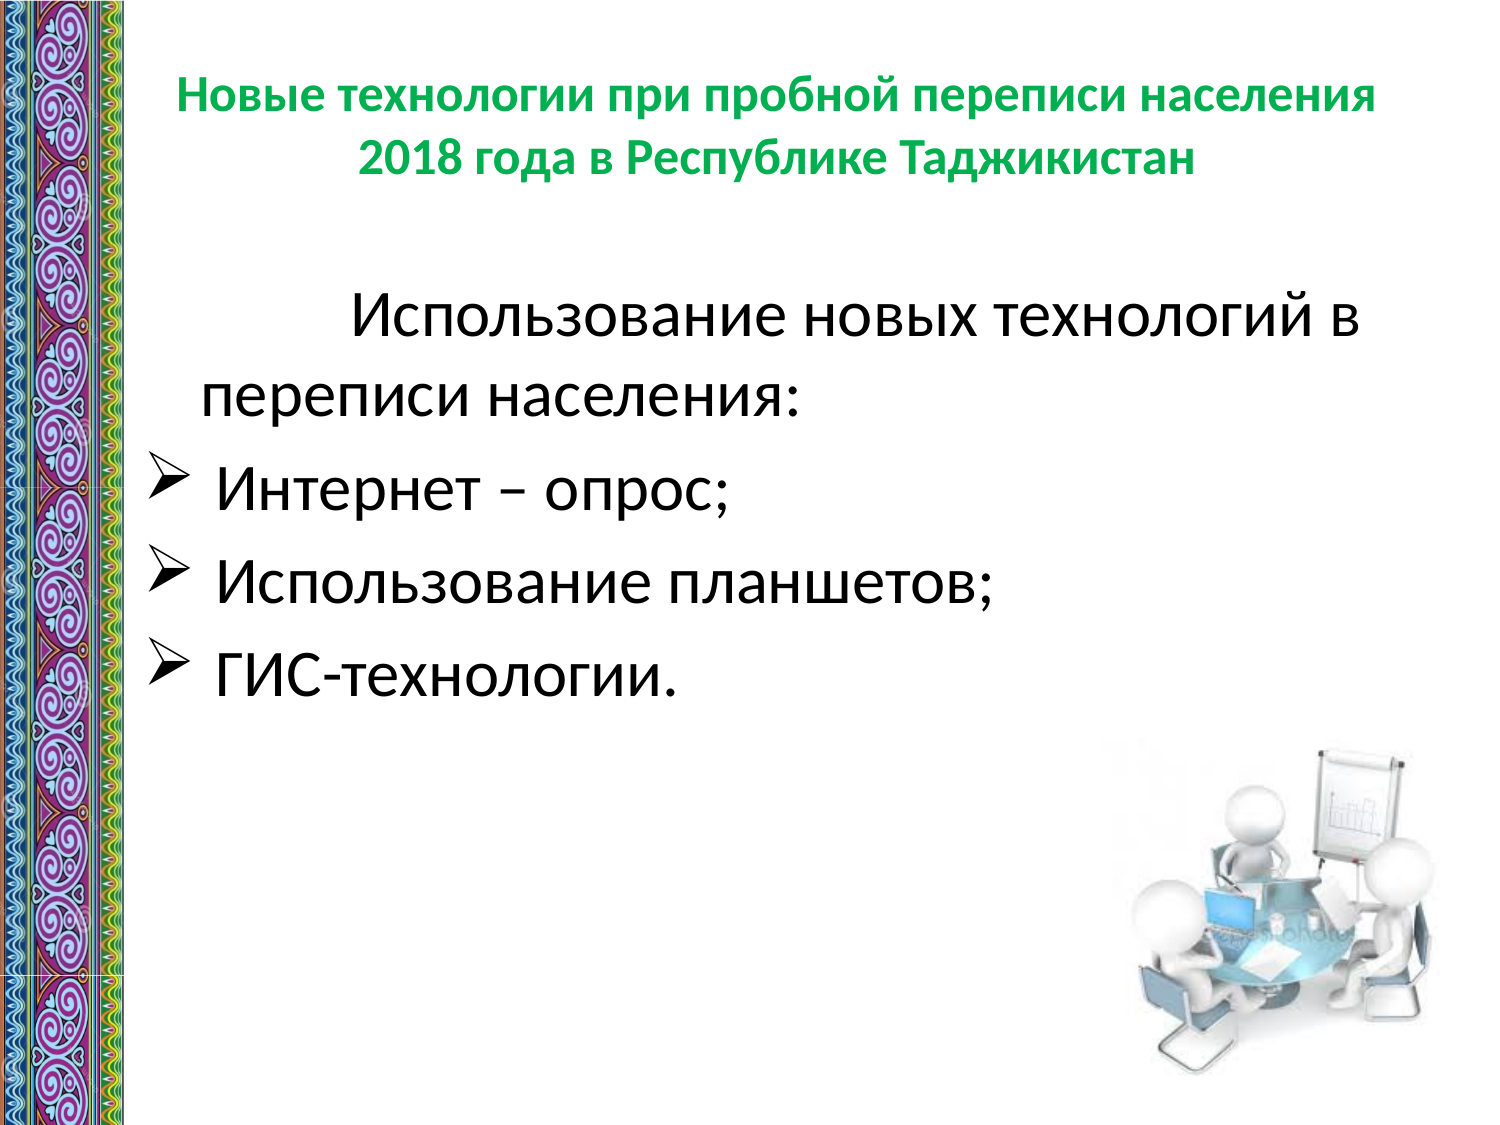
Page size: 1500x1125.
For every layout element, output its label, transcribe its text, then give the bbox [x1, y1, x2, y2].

picture [1101, 738, 1460, 1083]
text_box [0, 0, 125, 1125]
title Новые технологии при пробной переписи населения 2018 года в Республике Таджикистан [129, 45, 1425, 200]
list Использование новых технологий в переписи населения: Интернет – опрос; Использование планшетов; ГИС-технологии. [129, 262, 1425, 727]
